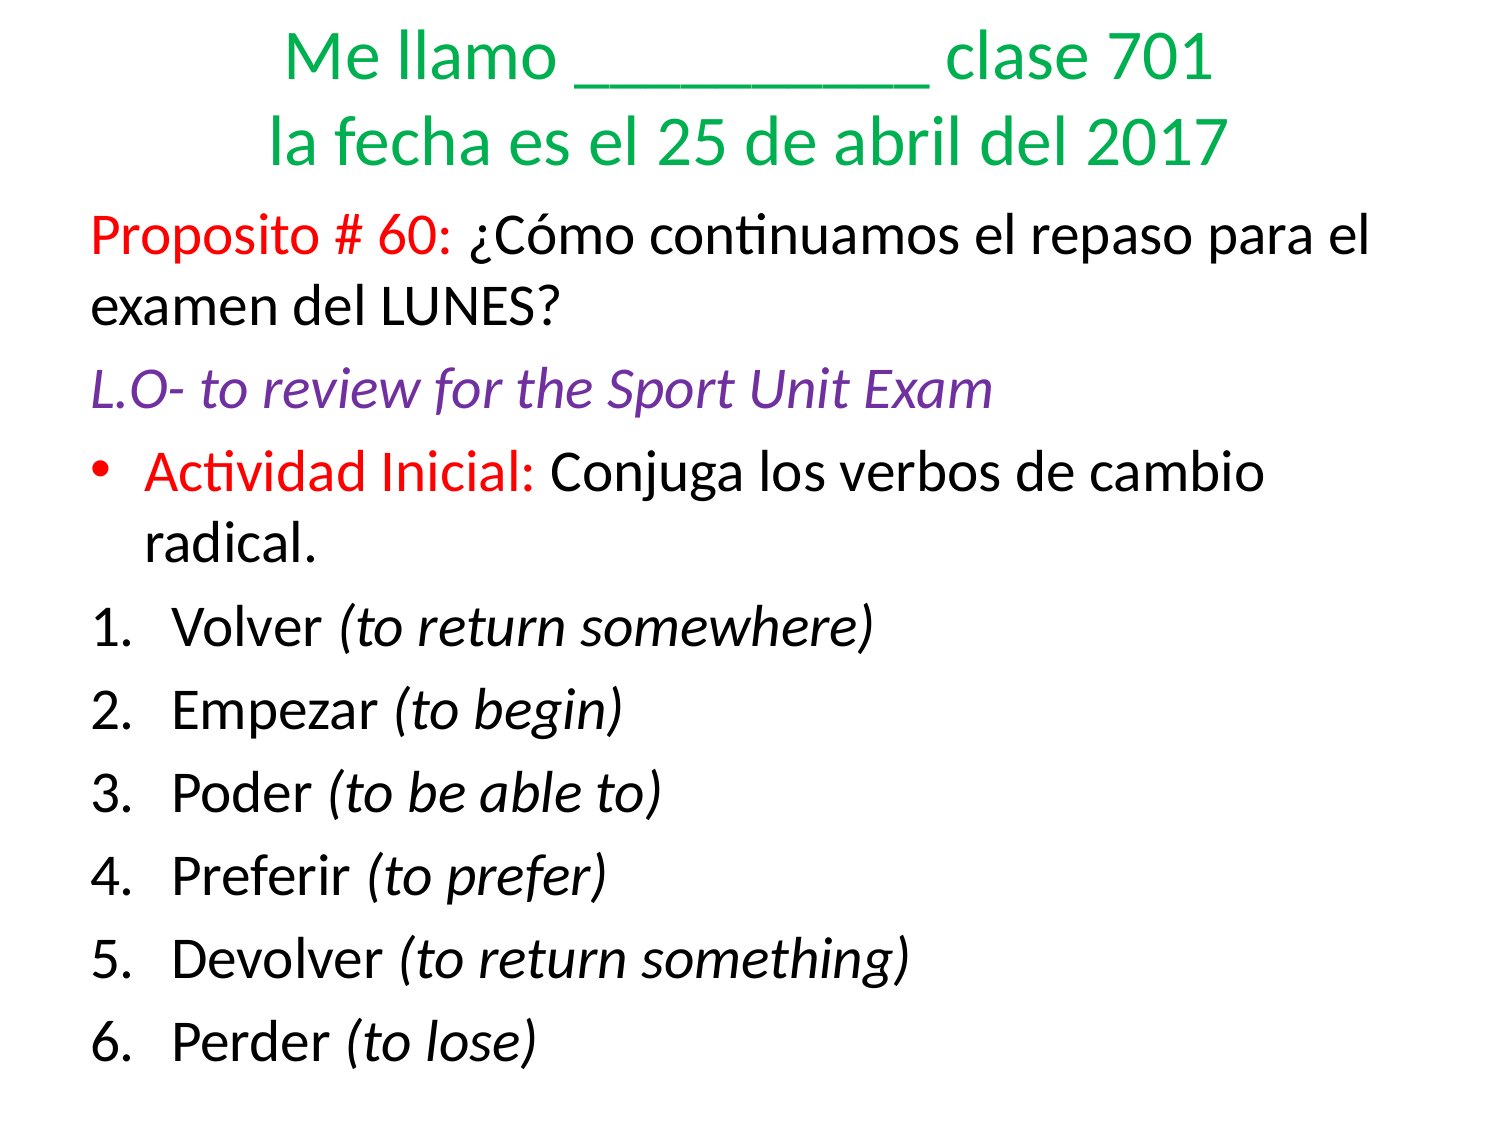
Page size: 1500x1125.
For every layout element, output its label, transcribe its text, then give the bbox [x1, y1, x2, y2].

list Proposito # 60: ¿Cómo continuamos el repaso para el examen del LUNES? L.O- to review for the Sport Unit Exam Actividad Inicial: Conjuga los verbos de cambio radical. Volver (to return somewhere) Empezar (to begin) Poder (to be able to) Preferir (to prefer) Devolver (to return something) Perder (to lose) [75, 187, 1425, 1088]
title Me llamo __________ clase 701 la fecha es el 25 de abril del 2017 [75, 0, 1425, 187]
